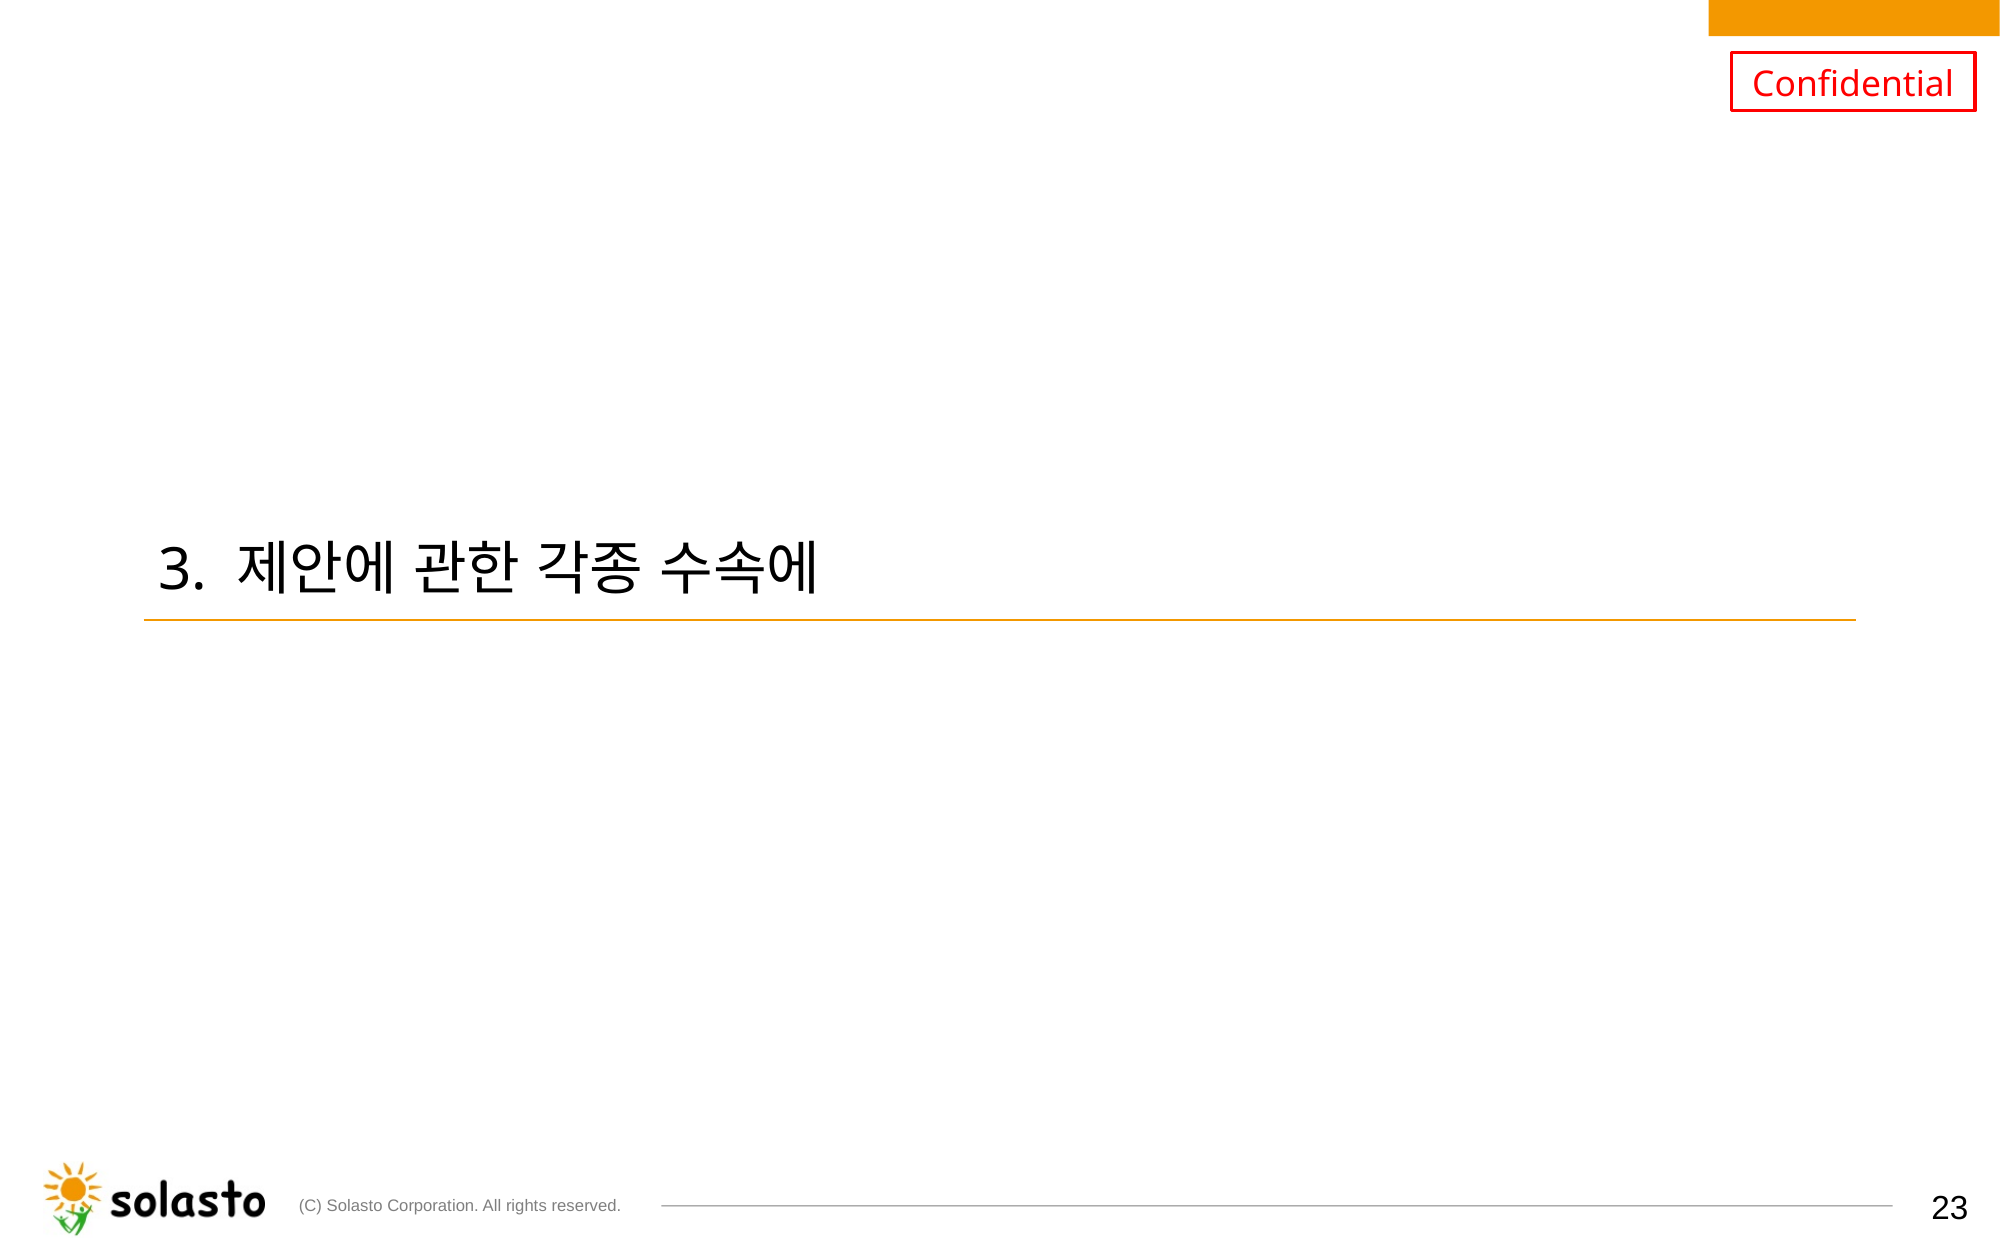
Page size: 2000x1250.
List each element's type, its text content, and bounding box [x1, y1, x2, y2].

title 3. 제안에 관한 각종 수속에 [143, 530, 1857, 602]
picture [43, 1161, 265, 1238]
